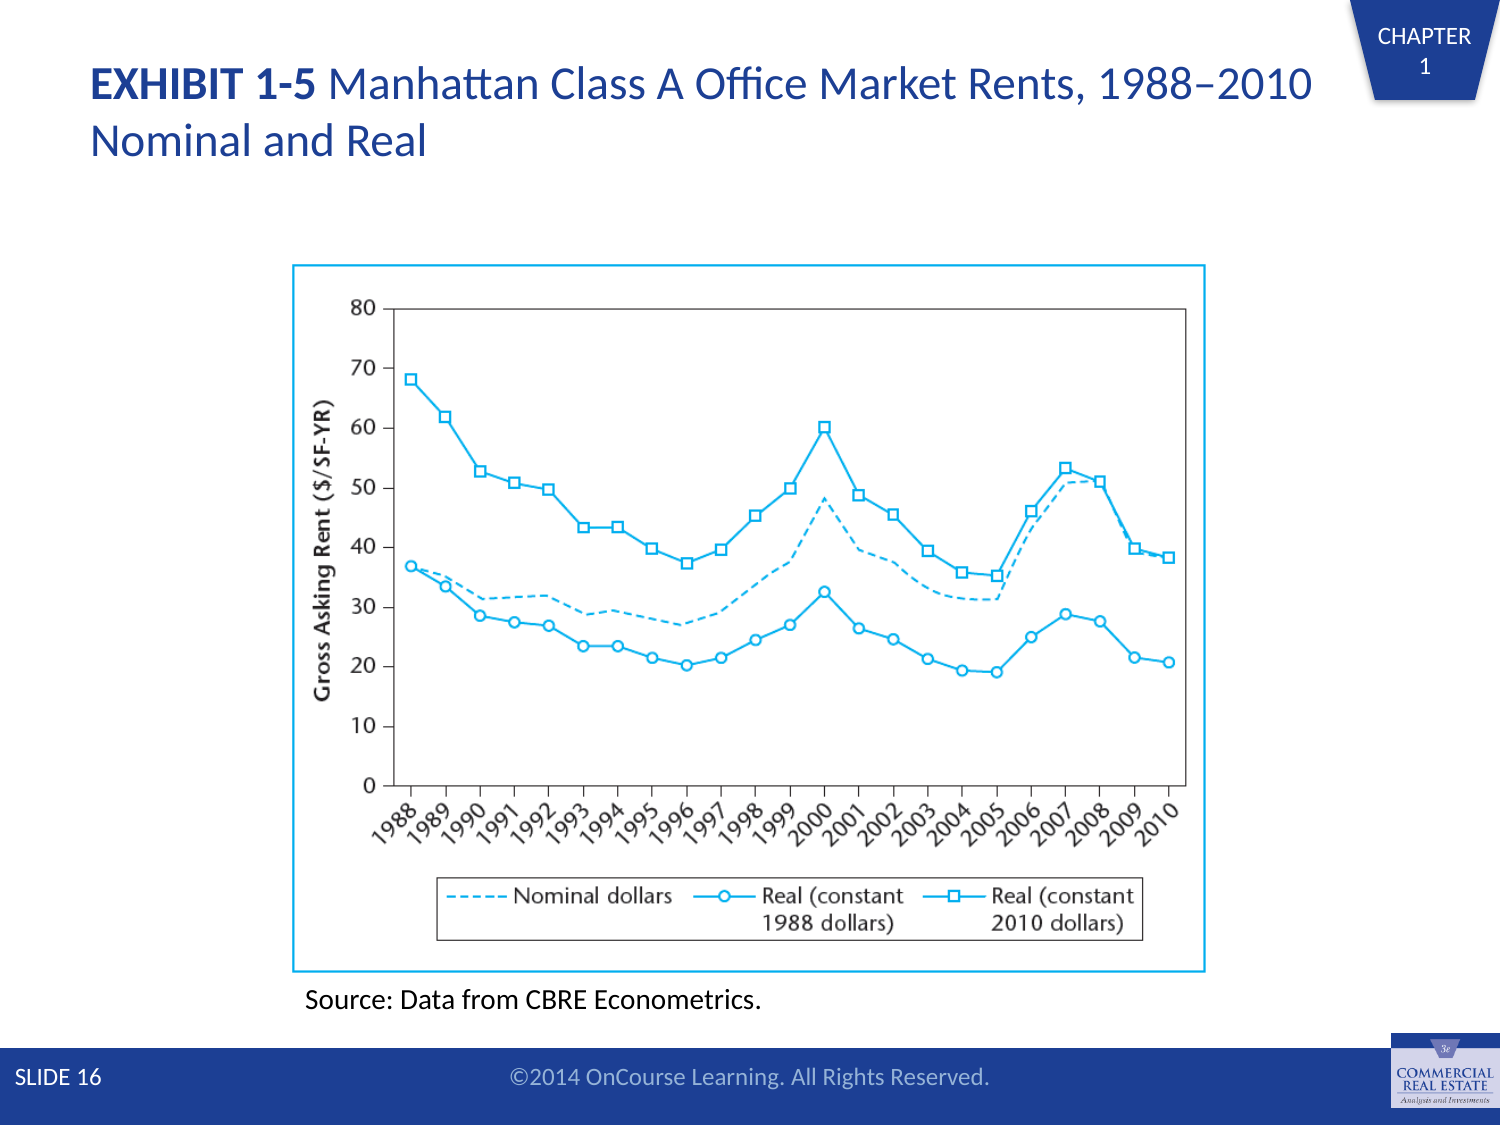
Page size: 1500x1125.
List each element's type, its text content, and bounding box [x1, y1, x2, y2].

text_box Source: Data from CBRE Econometrics. [290, 972, 1366, 1023]
picture [1391, 1033, 1500, 1108]
picture [290, 262, 1208, 976]
title EXHIBIT 1-5 Manhattan Class A Office Market Rents, 1988–2010 Nominal and Real [75, 45, 1425, 233]
slide_number SLIDE 16 [0, 1052, 350, 1113]
